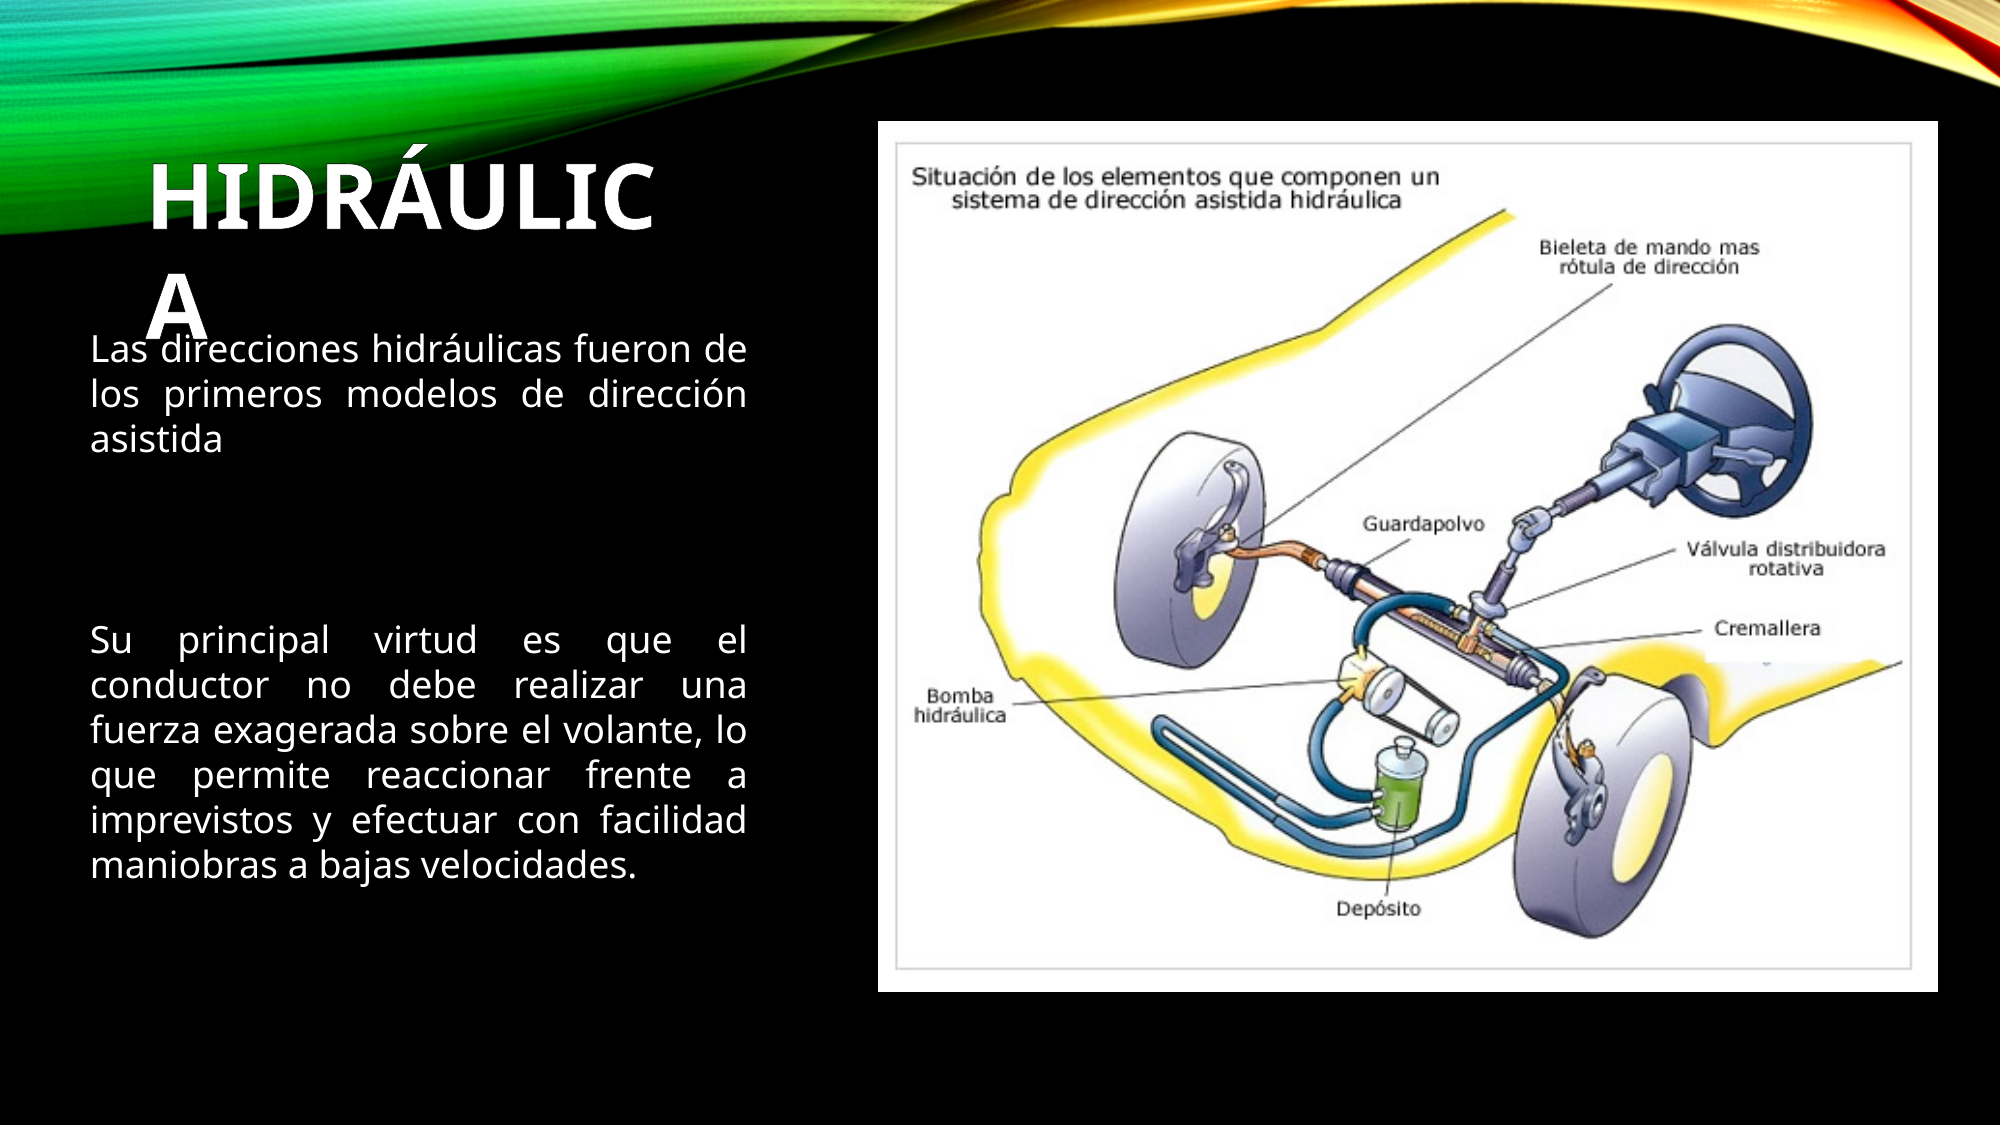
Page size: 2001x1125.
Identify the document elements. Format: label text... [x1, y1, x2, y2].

picture [892, 135, 1924, 978]
text_box Las direcciones hidráulicas fueron de los primeros modelos de dirección asistida [75, 317, 764, 468]
text_box Su principal virtud es que el conductor no debe realizar una fuerza exagerada sobre el volante, lo que permite reaccionar frente a imprevistos y efectuar con facilidad maniobras a bajas velocidades. [75, 608, 764, 894]
picture [0, 0, 2000, 237]
text_box HIDRÁULICA [130, 130, 708, 317]
